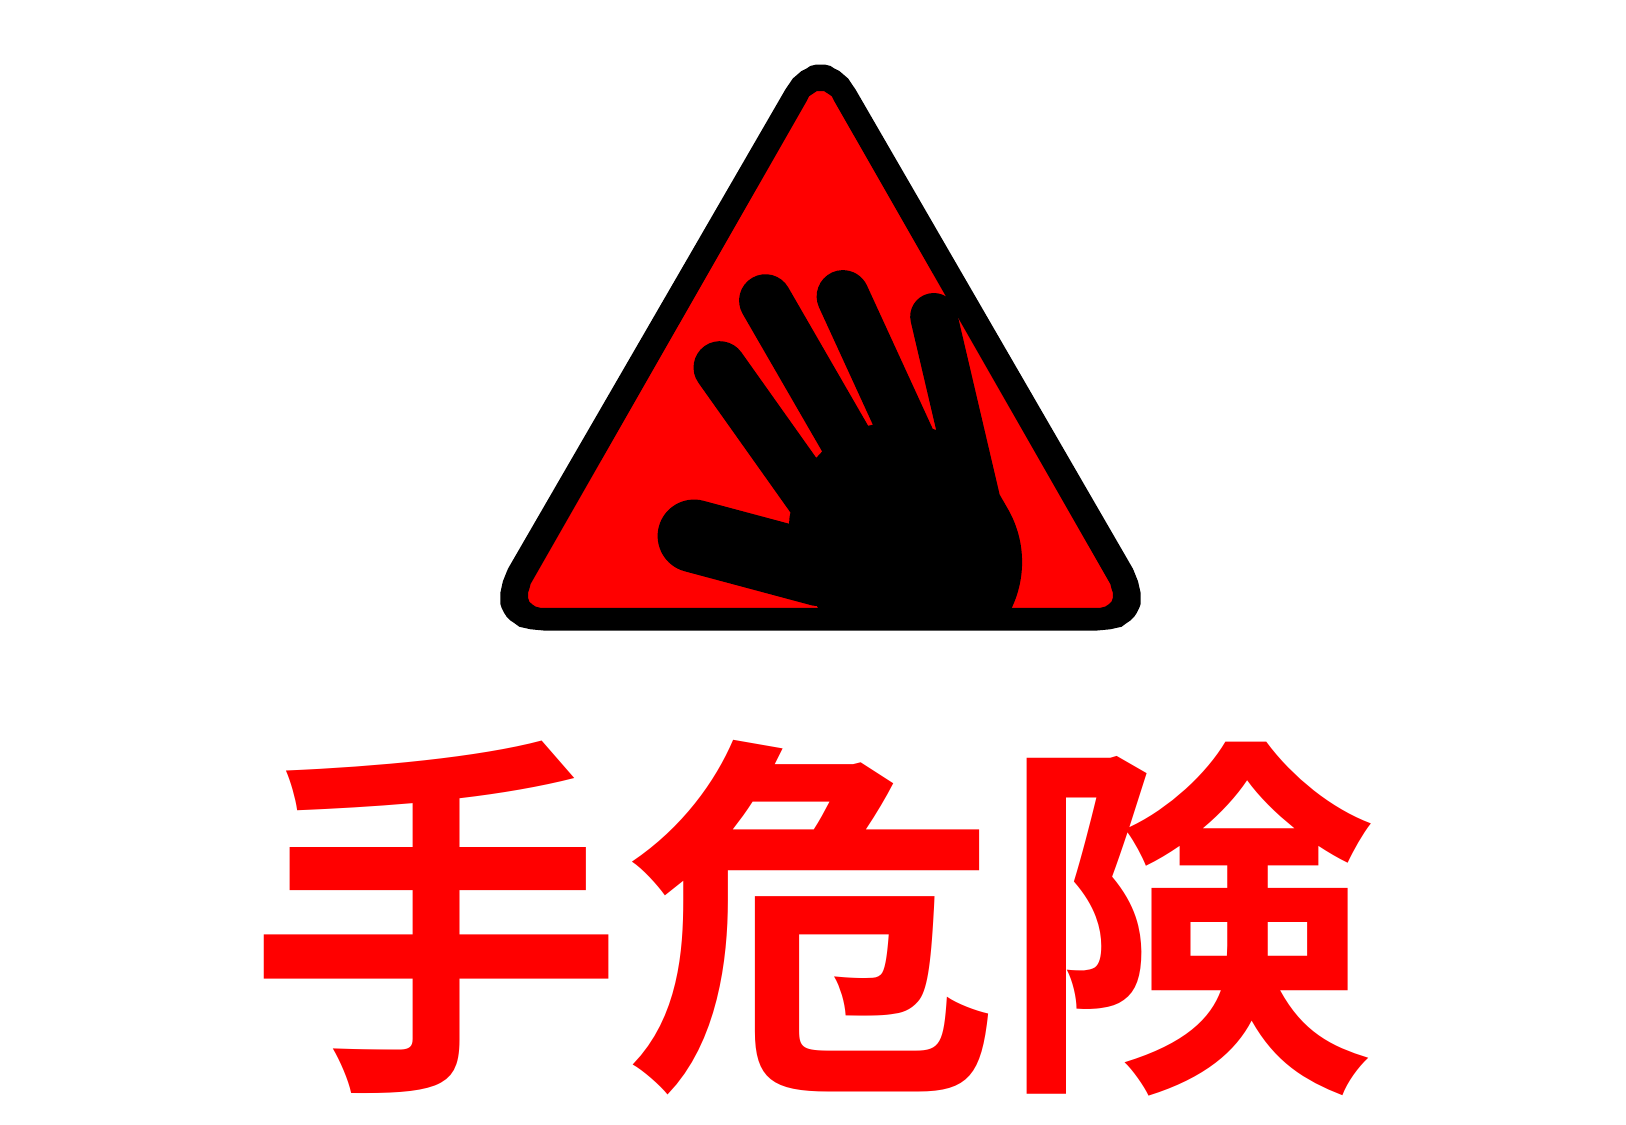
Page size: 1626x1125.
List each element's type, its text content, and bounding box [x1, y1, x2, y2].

text_box 手危険 [0, 677, 1625, 1125]
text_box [500, 64, 1141, 631]
